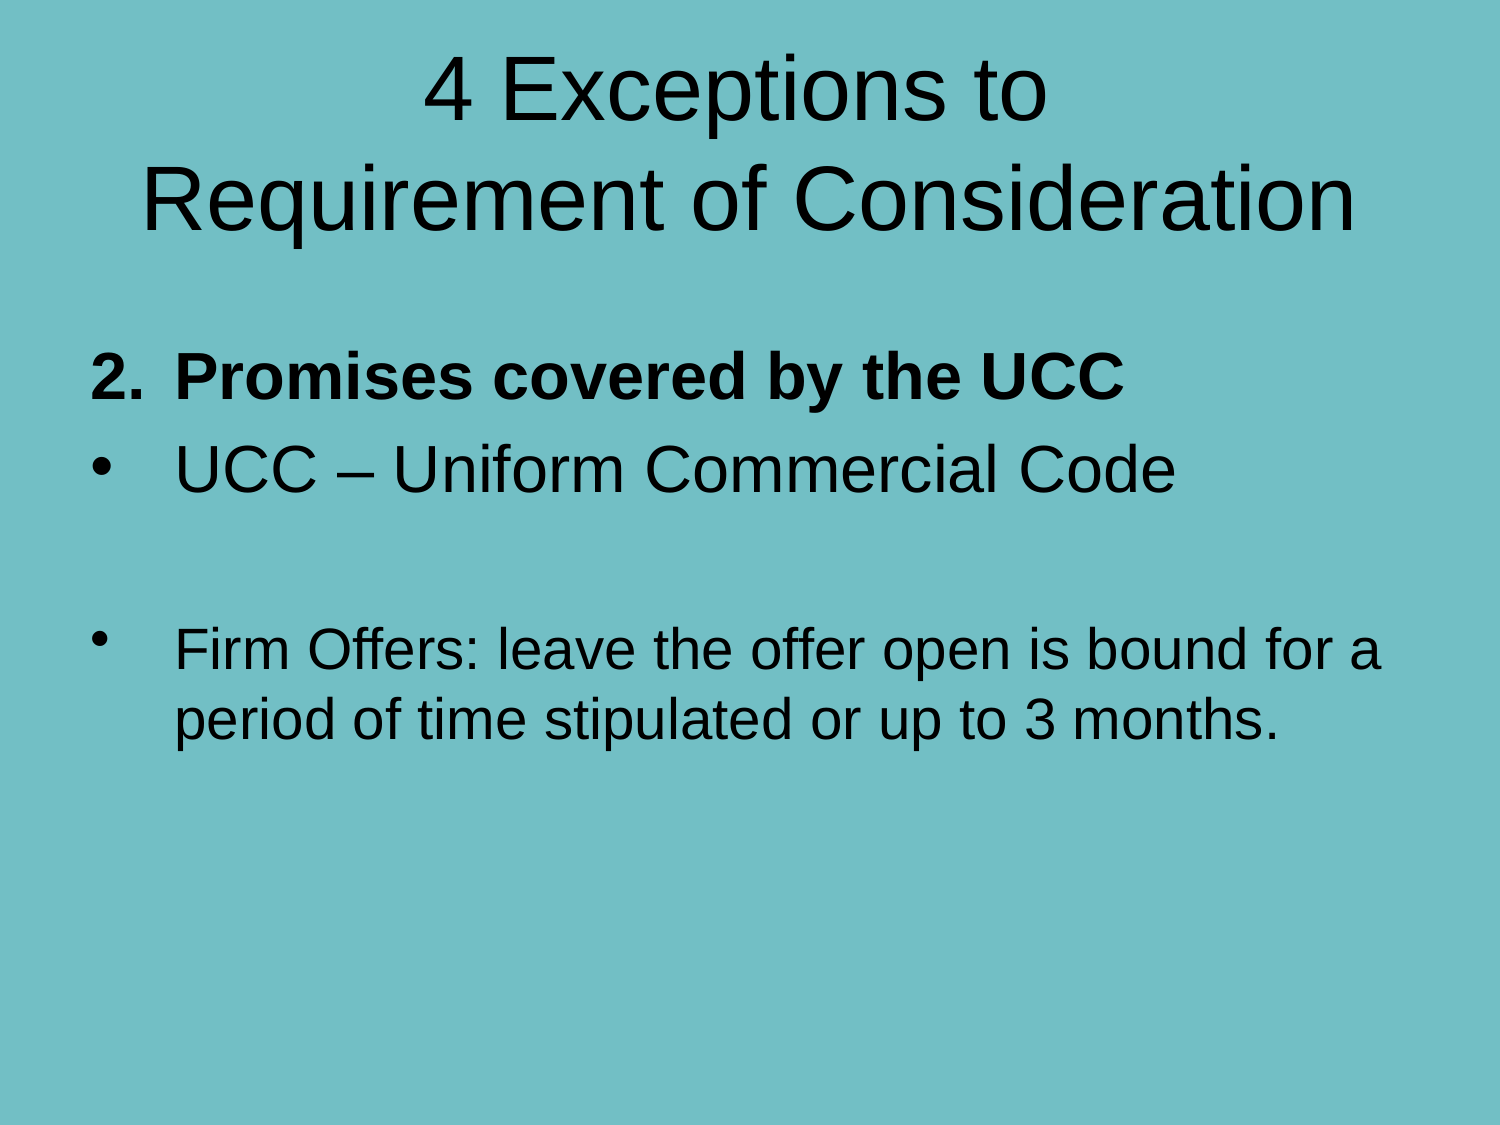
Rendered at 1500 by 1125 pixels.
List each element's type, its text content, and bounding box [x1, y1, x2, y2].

title 4 Exceptions to Requirement of Consideration [74, 44, 1426, 233]
list Promises covered by the UCC UCC – Uniform Commercial Code Firm Offers: leave the offer open is bound for a period of time stipulated or up to 3 months. [74, 324, 1426, 1101]
